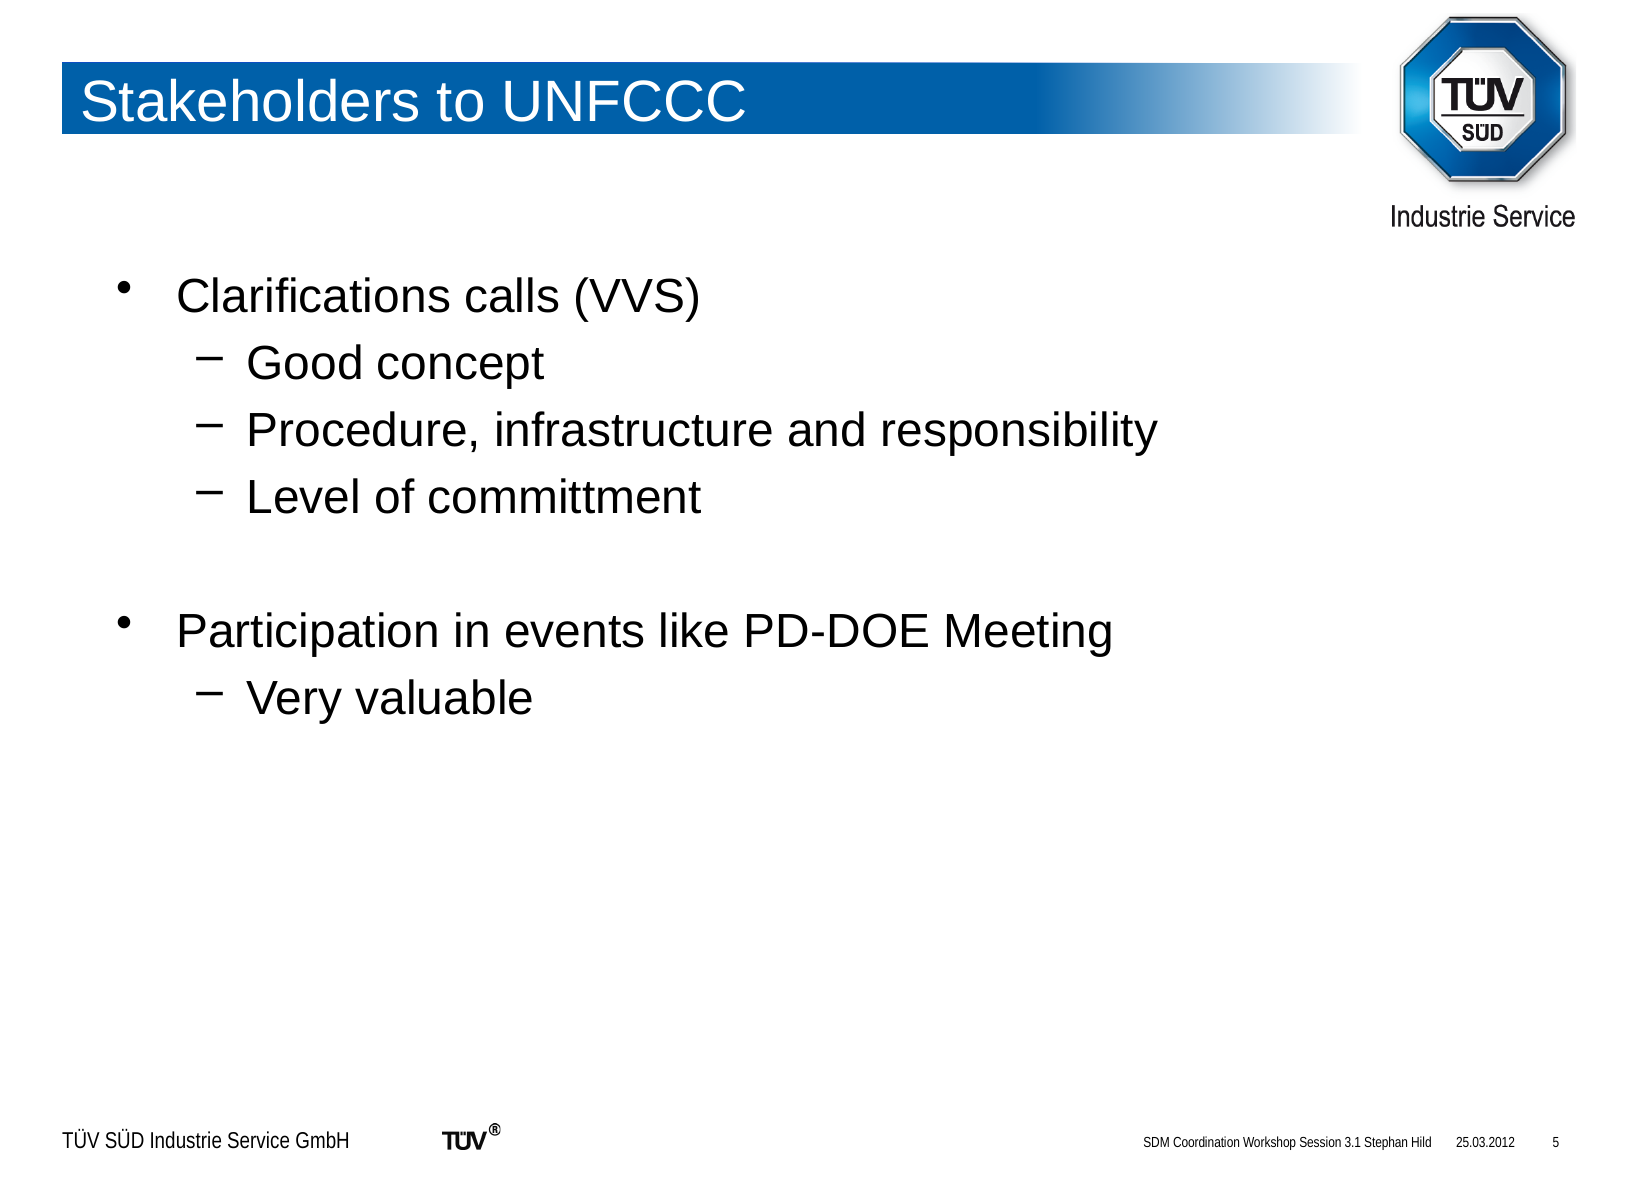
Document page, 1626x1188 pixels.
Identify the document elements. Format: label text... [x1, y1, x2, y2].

slide_number 5 [1514, 1124, 1576, 1161]
footer SDM Coordination Workshop Session 3.1 Stephan Hild [585, 1124, 1449, 1161]
title Stakeholders to UNFCCC [63, 62, 1179, 134]
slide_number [1449, 1124, 1514, 1161]
picture [1179, 62, 1381, 134]
list Clarifications calls (VVS) Good concept Procedure, infrastructure and responsibility Level of committment Participation in events like PD-DOE Meeting Very valuable [99, 256, 1563, 1065]
